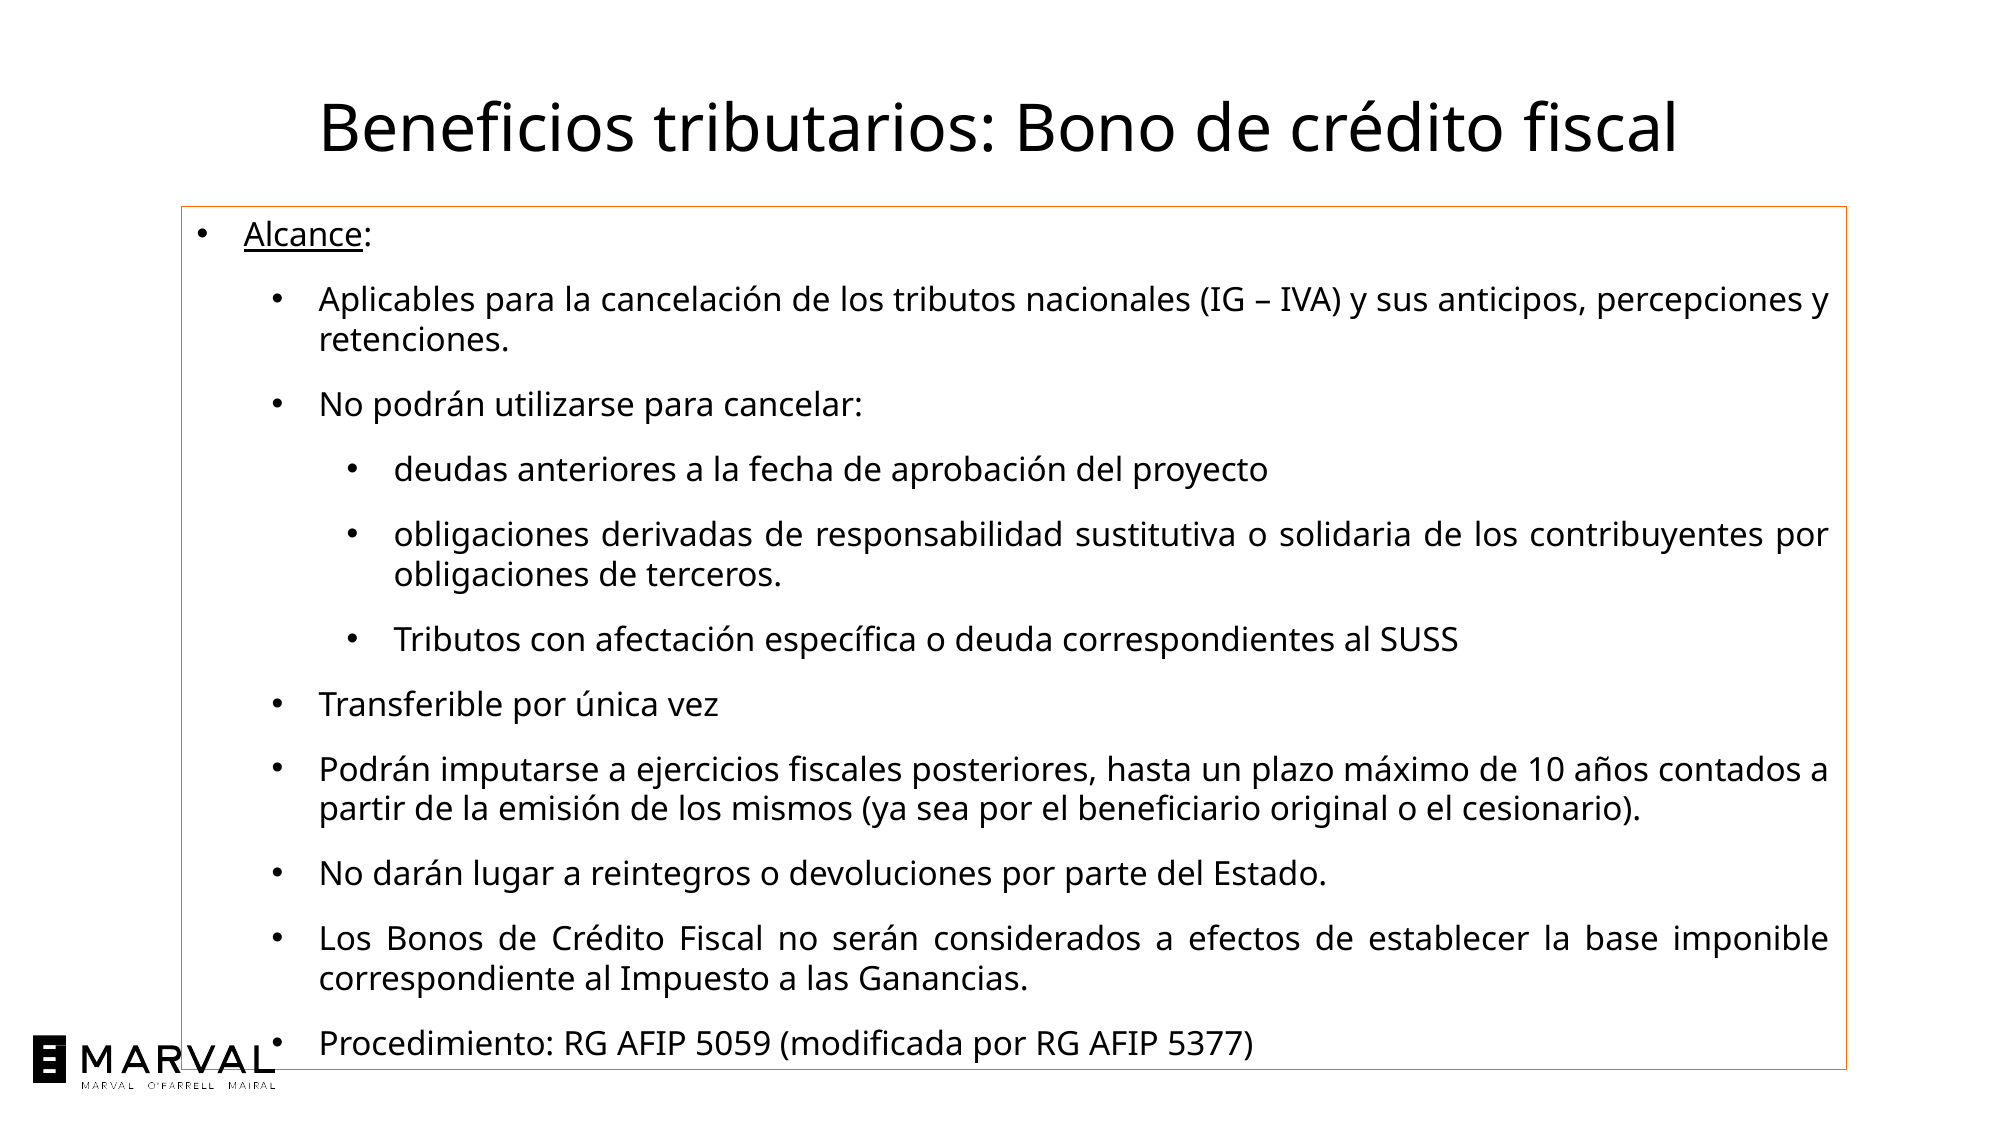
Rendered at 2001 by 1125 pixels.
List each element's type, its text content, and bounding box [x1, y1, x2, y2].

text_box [33, 1035, 275, 1090]
text_box Alcance: Aplicables para la cancelación de los tributos nacionales (IG – IVA) y sus anticipos, percepciones y retenciones. No podrán utilizarse para cancelar: deudas anteriores a la fecha de aprobación del proyecto obligaciones derivadas de responsabilidad sustitutiva o solidaria de los contribuyentes por obligaciones de terceros. Tributos con afectación específica o deuda correspondientes al SUSS Transferible por única vez Podrán imputarse a ejercicios fiscales posteriores, hasta un plazo máximo de 10 años contados a partir de la emisión de los mismos (ya sea por el beneficiario original o el cesionario). No darán lugar a reintegros o devoluciones por parte del Estado. Los Bonos de Crédito Fiscal no serán considerados a efectos de establecer la base imponible correspondiente al Impuesto a las Ganancias. Procedimiento: RG AFIP 5059 (modificada por RG AFIP 5377) [181, 206, 1847, 1070]
title Beneficios tributarios: Bono de crédito fiscal [249, 30, 1750, 174]
